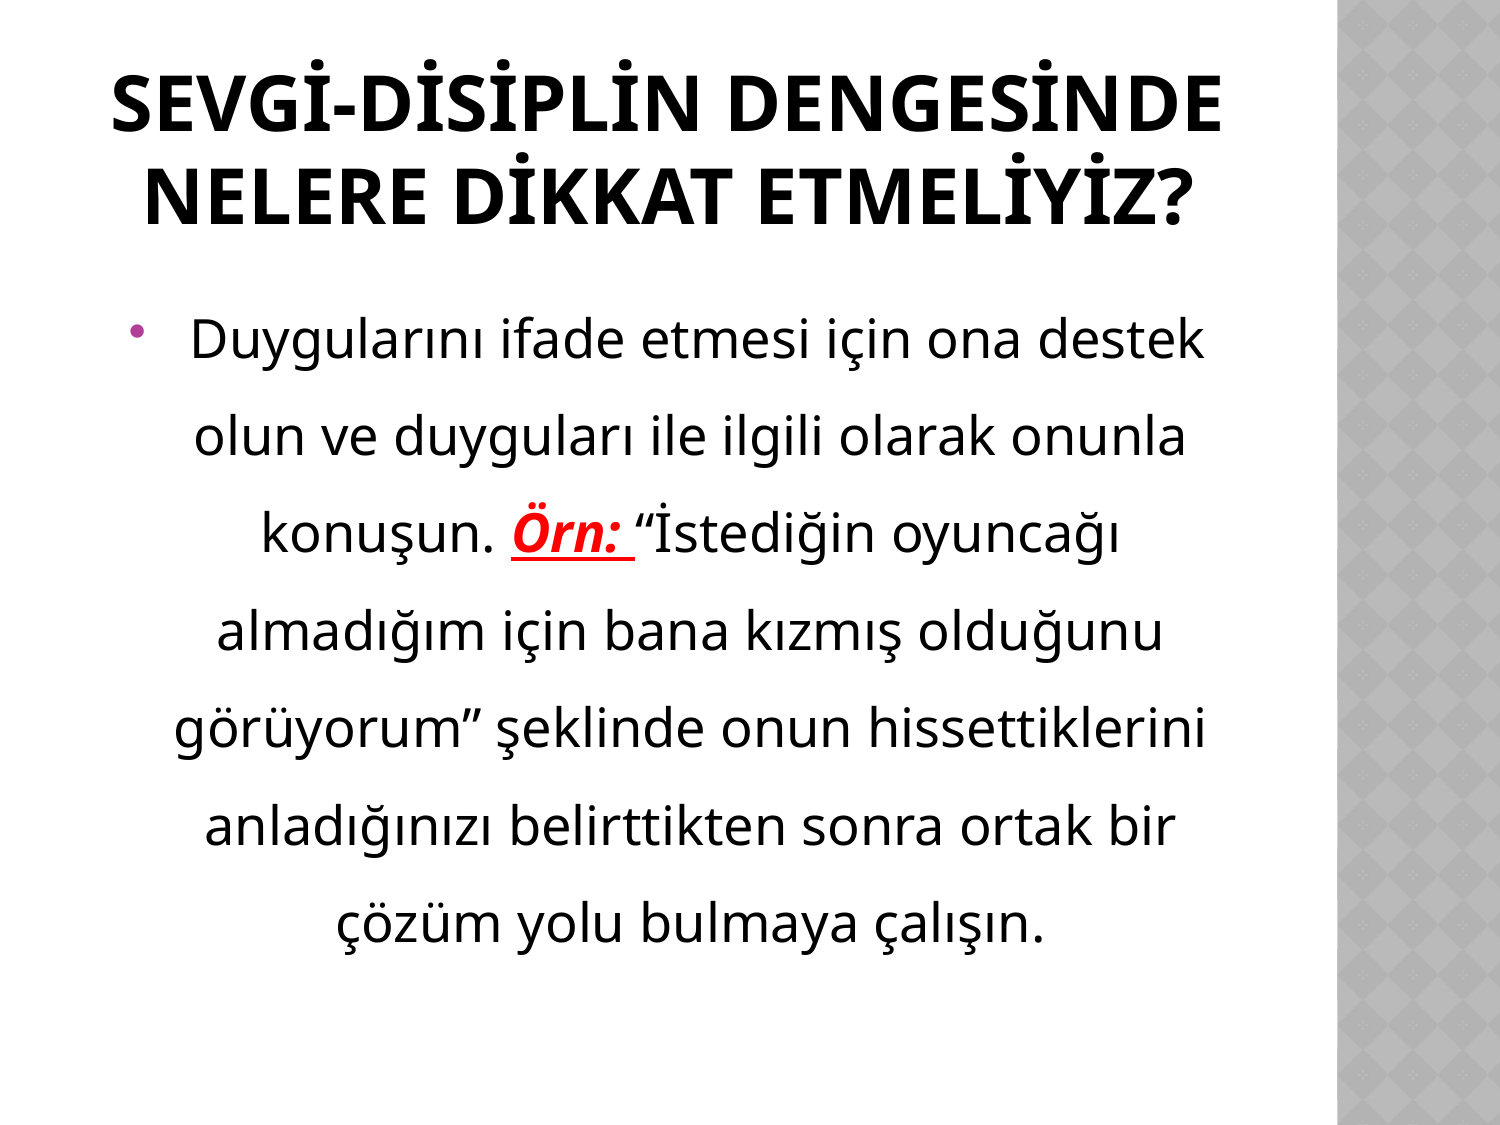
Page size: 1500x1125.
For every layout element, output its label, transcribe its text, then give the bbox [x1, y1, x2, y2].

list Duygularını ifade etmesi için ona destek olun ve duyguları ile ilgili olarak onunla konuşun. Örn: “İstediğin oyuncağı almadığım için bana kızmış olduğunu görüyorum” şeklinde onun hissettiklerini anladığınızı belirttikten sonra ortak bir çözüm yolu bulmaya çalışın. [75, 264, 1263, 1059]
title SEVGİ-DİSİPLİN DENGESİNDE NELERE DİKKAT ETMELİYİZ? [75, 52, 1263, 240]
